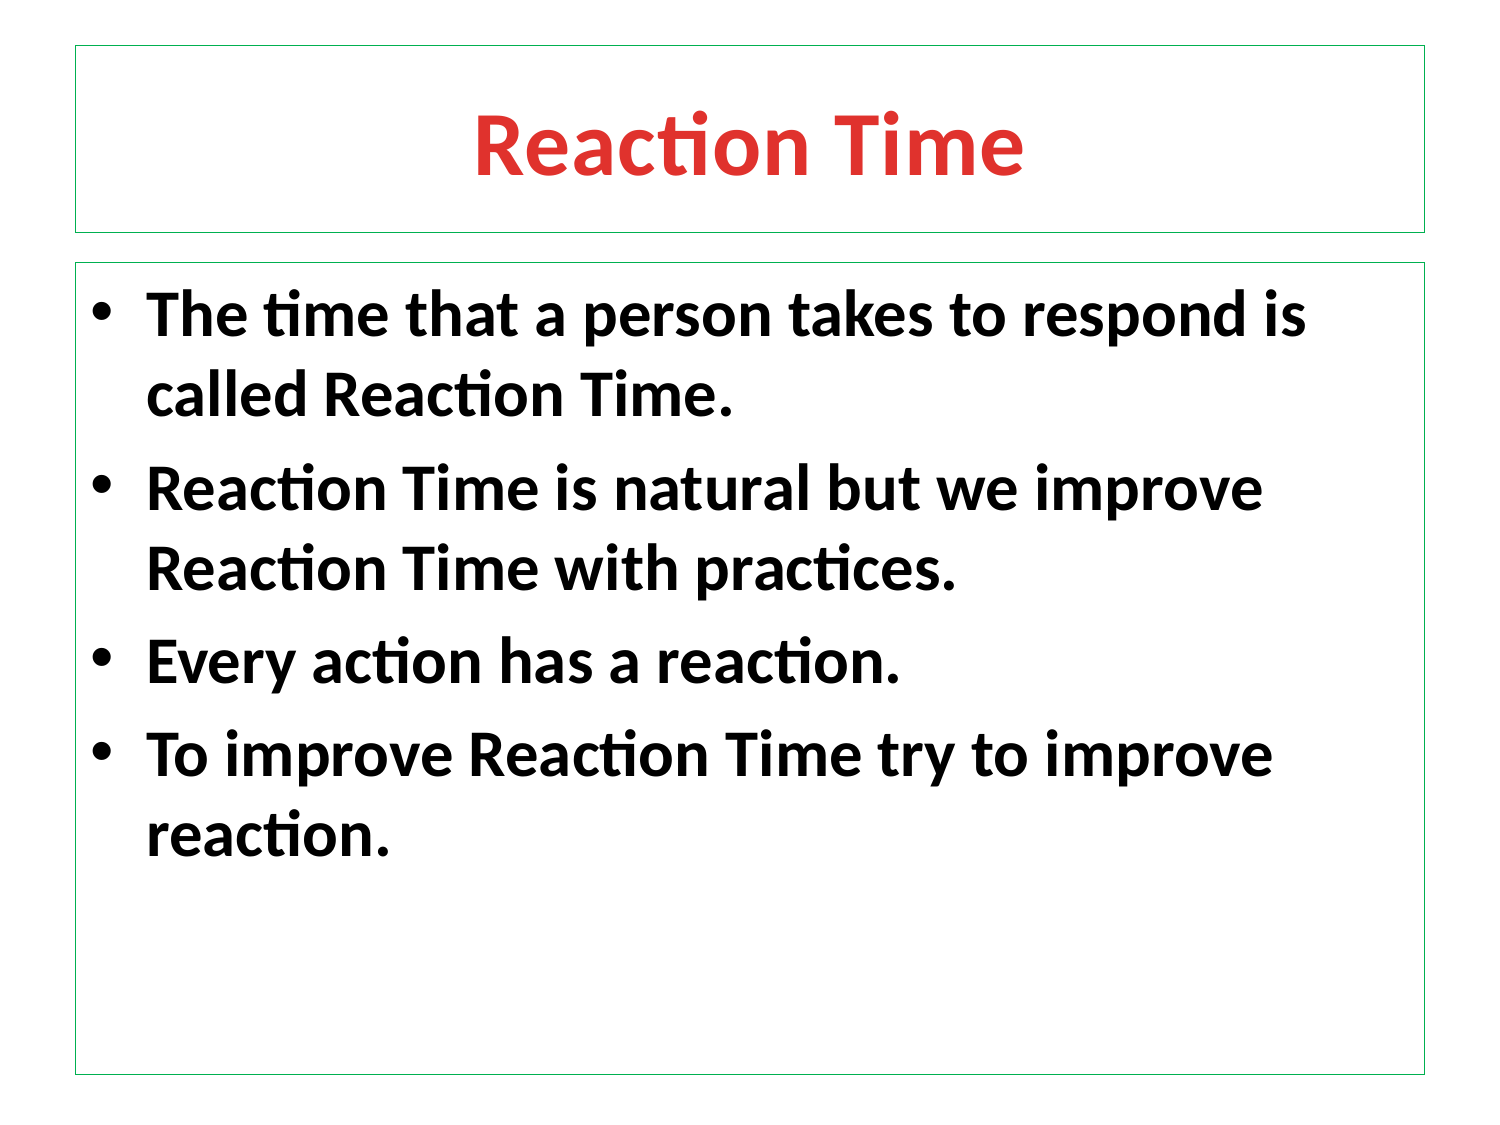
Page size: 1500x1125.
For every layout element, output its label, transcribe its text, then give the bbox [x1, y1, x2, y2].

list The time that a person takes to respond is called Reaction Time. Reaction Time is natural but we improve Reaction Time with practices. Every action has a reaction. To improve Reaction Time try to improve reaction. [75, 262, 1425, 1075]
title Reaction Time [75, 45, 1425, 233]
